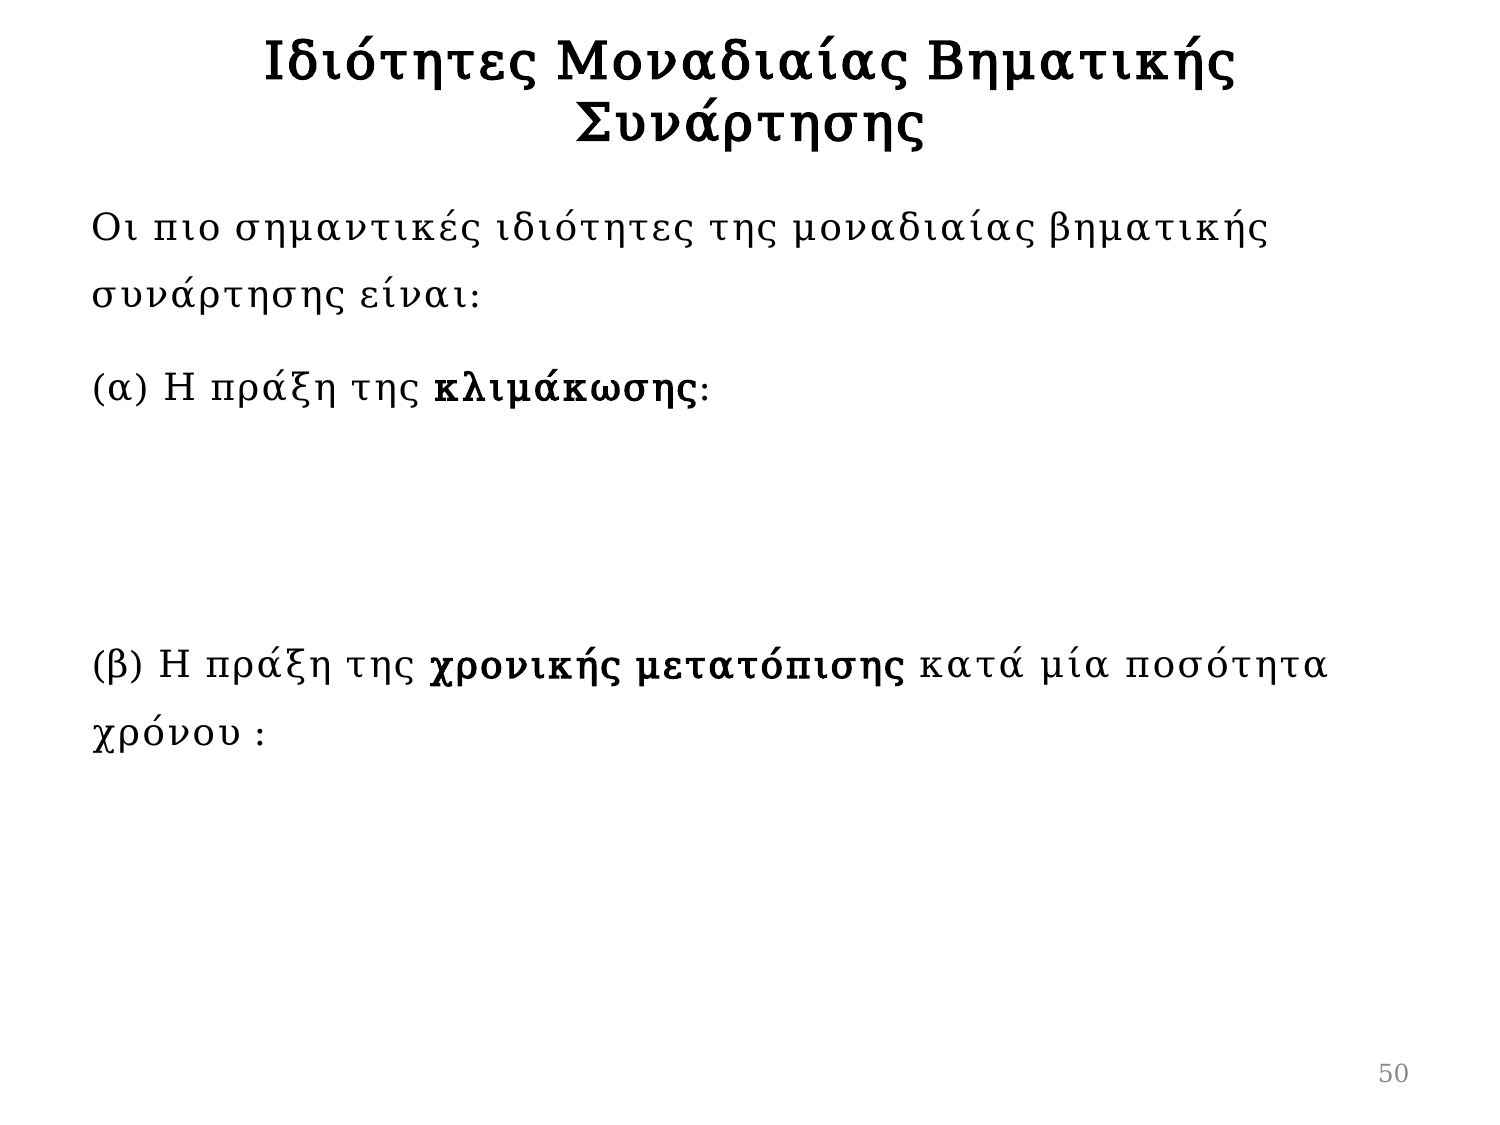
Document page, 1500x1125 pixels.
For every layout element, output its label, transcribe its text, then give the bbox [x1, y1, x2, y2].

slide_number 50 [1222, 1042, 1425, 1103]
title Ιδιότητες Μοναδιαίας Βηματικής Συνάρτησης [75, 19, 1425, 159]
